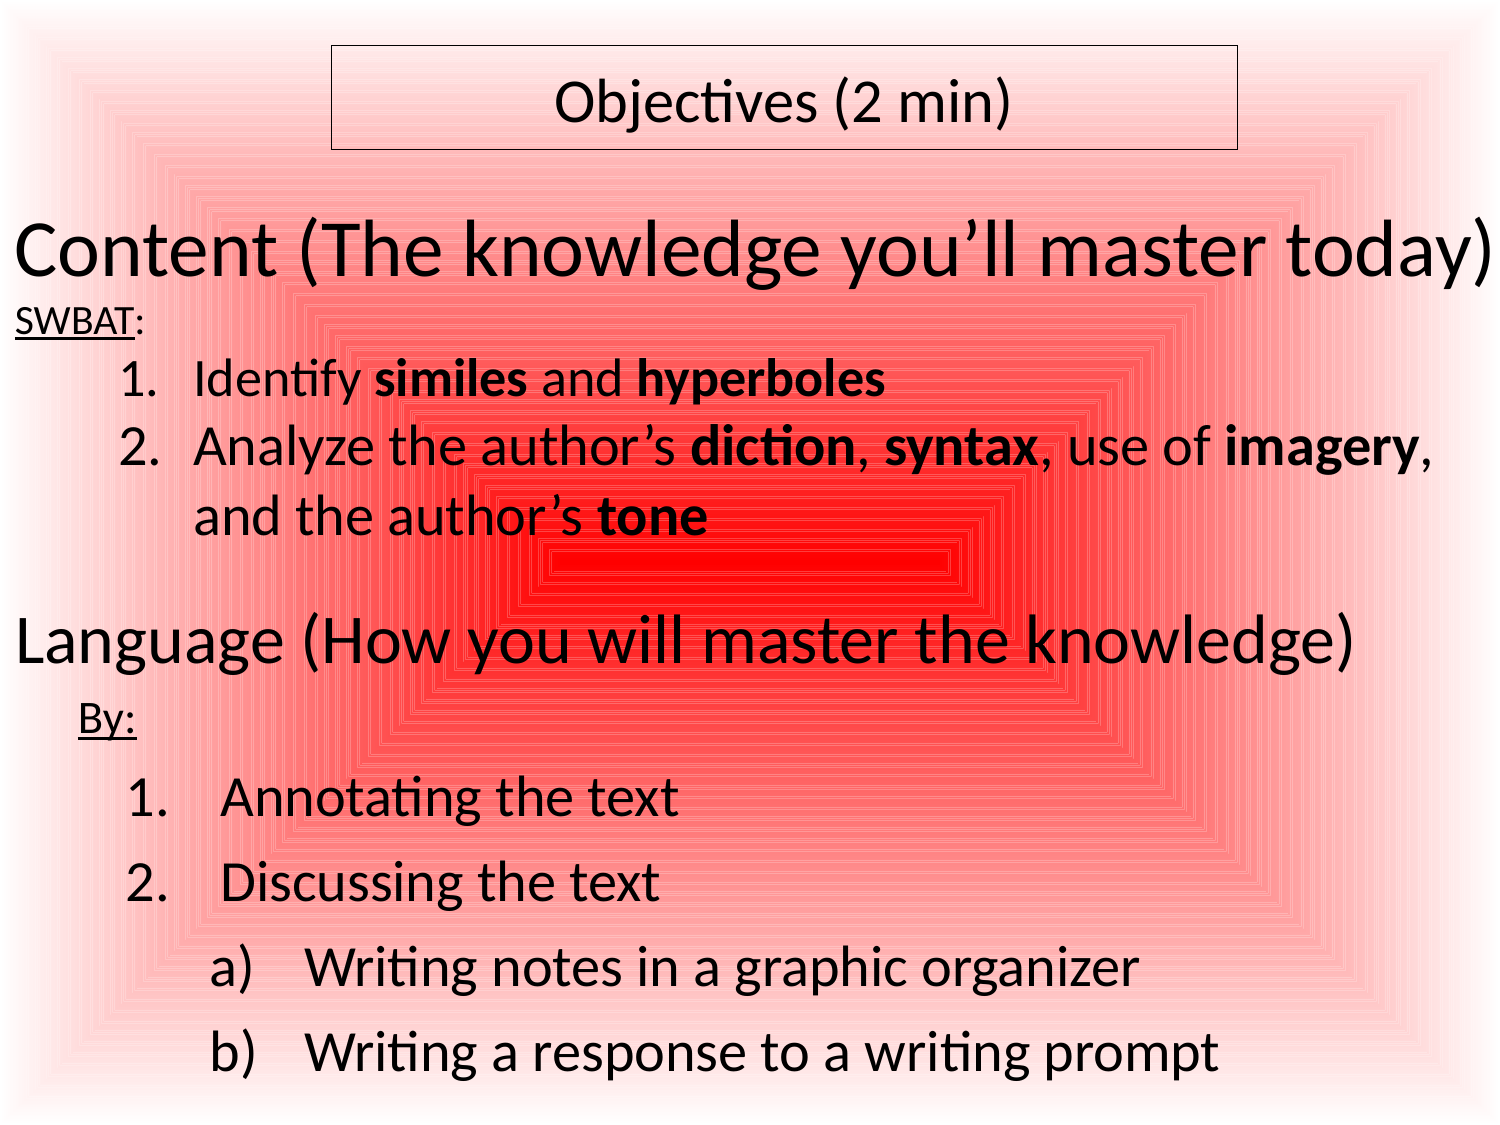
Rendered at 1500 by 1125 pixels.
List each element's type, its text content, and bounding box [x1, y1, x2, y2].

list Language (How you will master the knowledge) By: Annotating the text Discussing the text Writing notes in a graphic organizer Writing a response to a writing prompt [0, 810, 1500, 1125]
title Objectives (2 min) [331, 45, 1238, 150]
text_box Content (The knowledge you’ll master today) SWBAT: Identify similes and hyperboles Analyze the author’s diction, syntax, use of imagery, and the author’s tone [0, 187, 1500, 810]
